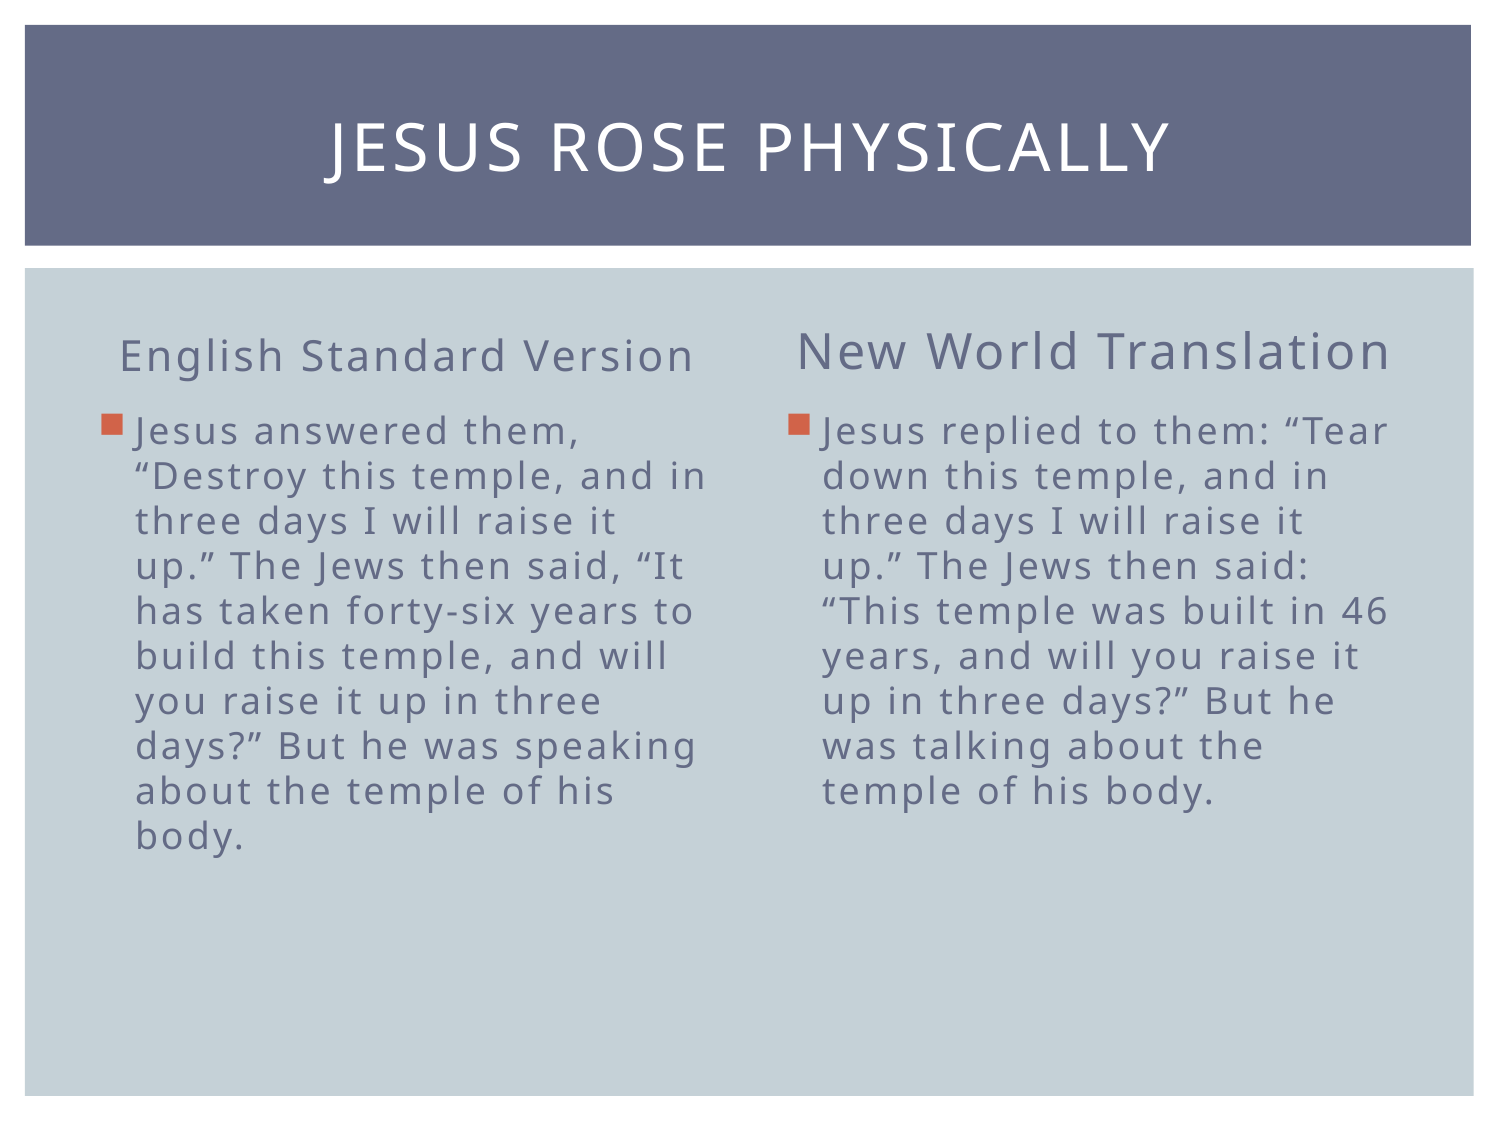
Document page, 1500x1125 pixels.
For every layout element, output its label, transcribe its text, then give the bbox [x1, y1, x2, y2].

list New World Translation [761, 282, 1425, 388]
list Jesus replied to them: “Tear down this temple, and in three days I will raise it up.” The Jews then said: “This temple was built in 46 years, and will you raise it up in three days?” But he was talking about the temple of his body. [761, 399, 1425, 1005]
list English Standard Version [75, 282, 738, 388]
title Jesus rose physically [62, 58, 1438, 232]
list Jesus answered them, “Destroy this temple, and in three days I will raise it up.” The Jews then said, “It has taken forty-six years to build this temple, and will you raise it up in three days?” But he was speaking about the temple of his body. [75, 399, 738, 1005]
